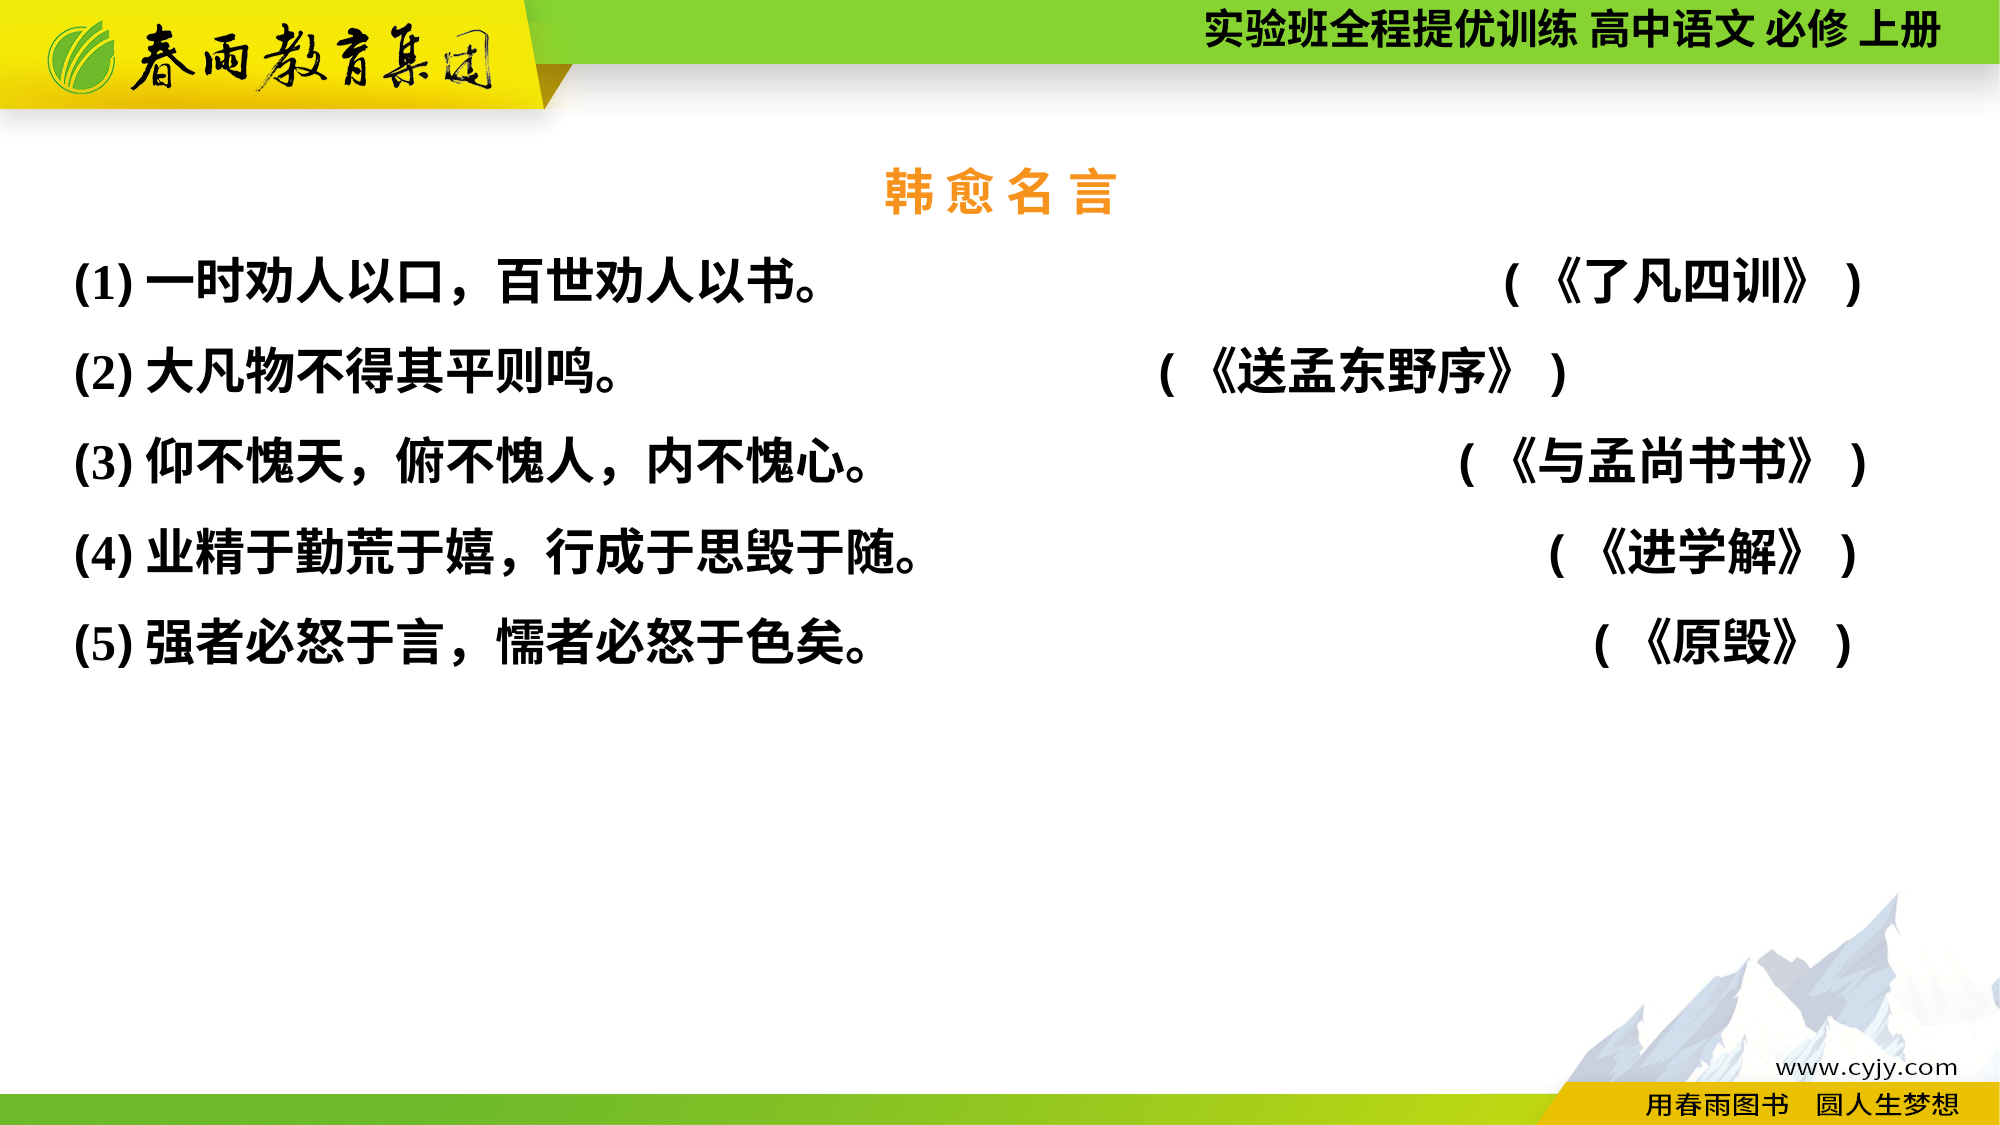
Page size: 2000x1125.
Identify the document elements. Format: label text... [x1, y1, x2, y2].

list 韩 愈 名 言 (1)一时劝人以口，百世劝人以书。 (《了凡四训》) (2)大凡物不得其平则鸣。 (《送孟东野序》) (3)仰不愧天，俯不愧人，内不愧心。 (《与孟尚书书》) (4)业精于勤荒于嬉，行成于思毁于随。 (《进学解》) (5)强者必怒于言，懦者必怒于色矣。 (《原毁》) [59, 122, 1944, 683]
picture [0, 0, 2000, 1125]
